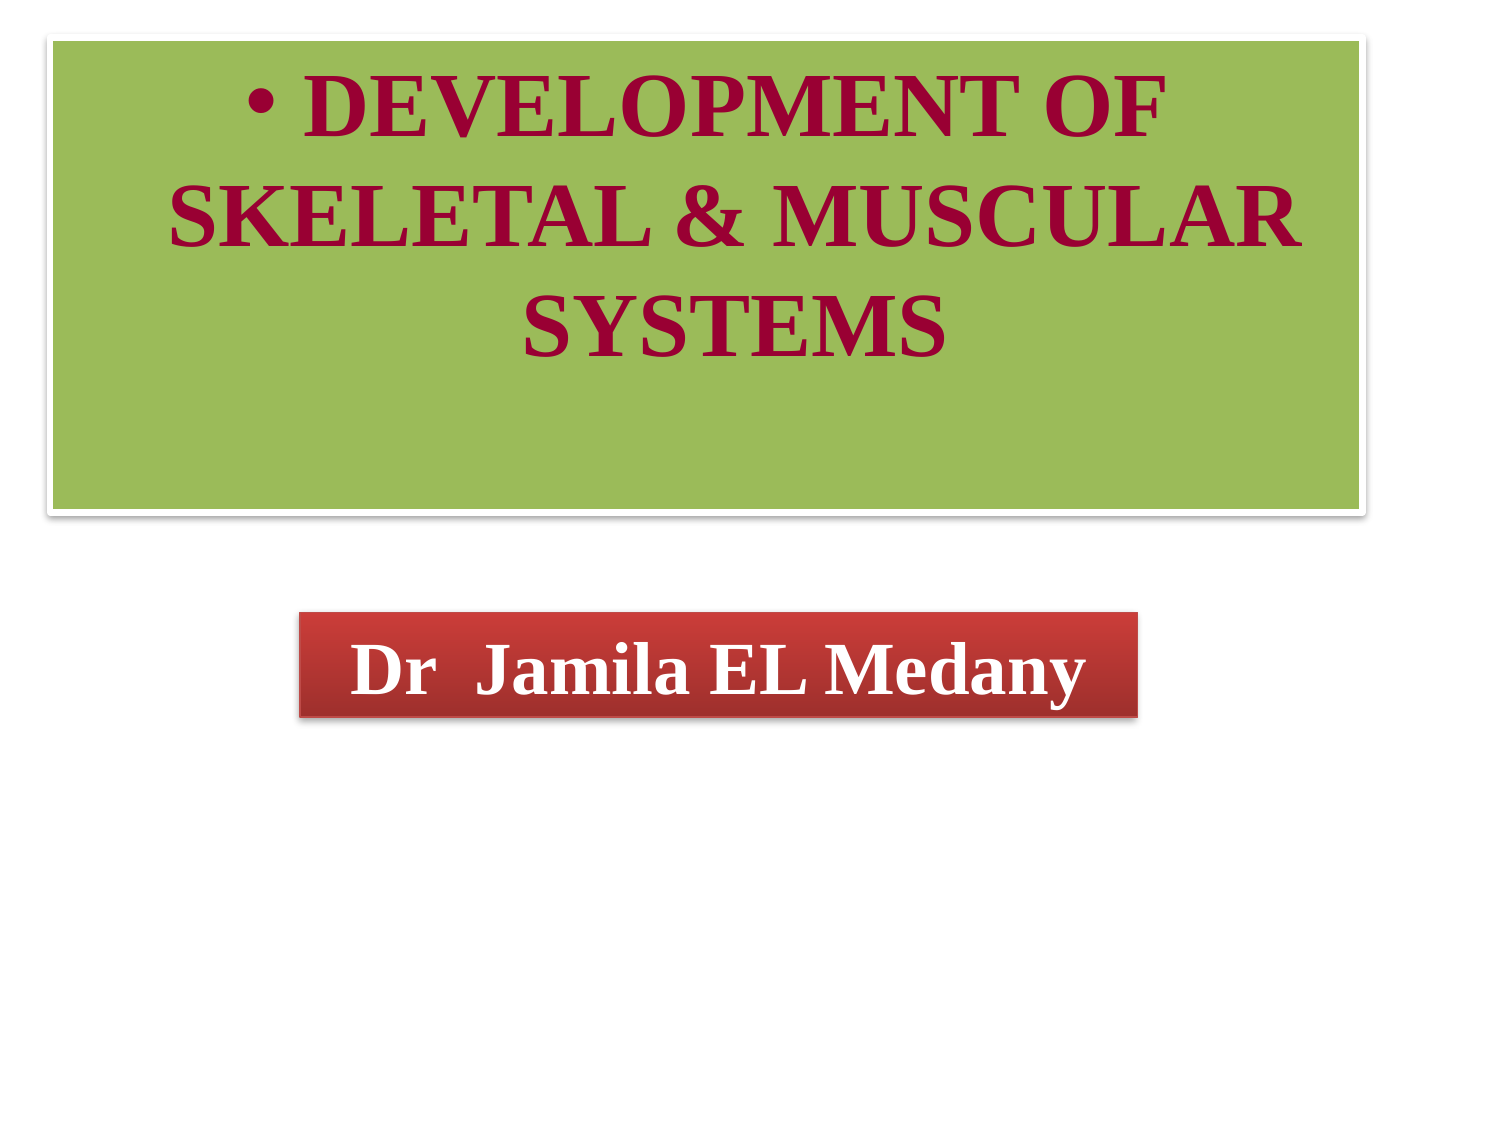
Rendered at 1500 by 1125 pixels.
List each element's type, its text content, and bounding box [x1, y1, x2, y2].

subtitle DEVELOPMENT OF SKELETAL & MUSCULAR SYSTEMS [47, 34, 1366, 516]
text_box Dr Jamila EL Medany [299, 612, 1138, 718]
